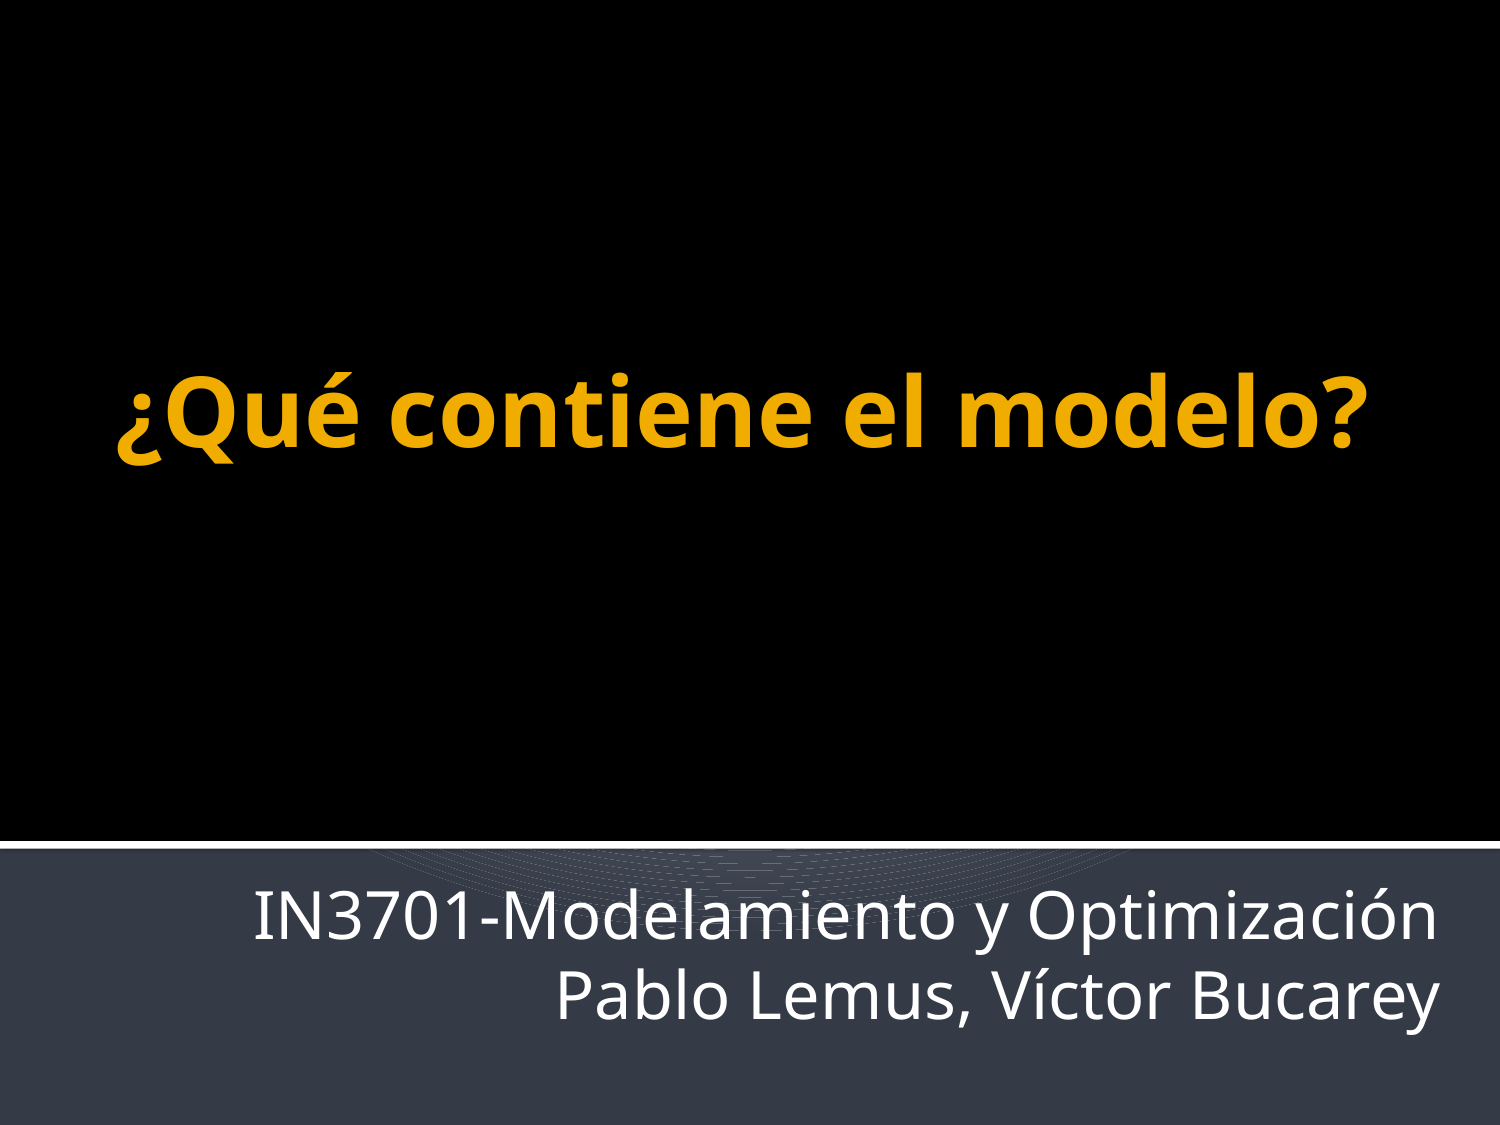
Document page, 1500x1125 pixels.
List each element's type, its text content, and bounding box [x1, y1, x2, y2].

title ¿Qué contiene el modelo? [100, 349, 1426, 625]
subtitle IN3701-Modelamiento y Optimización Pablo Lemus, Víctor Bucarey [123, 786, 1449, 1033]
